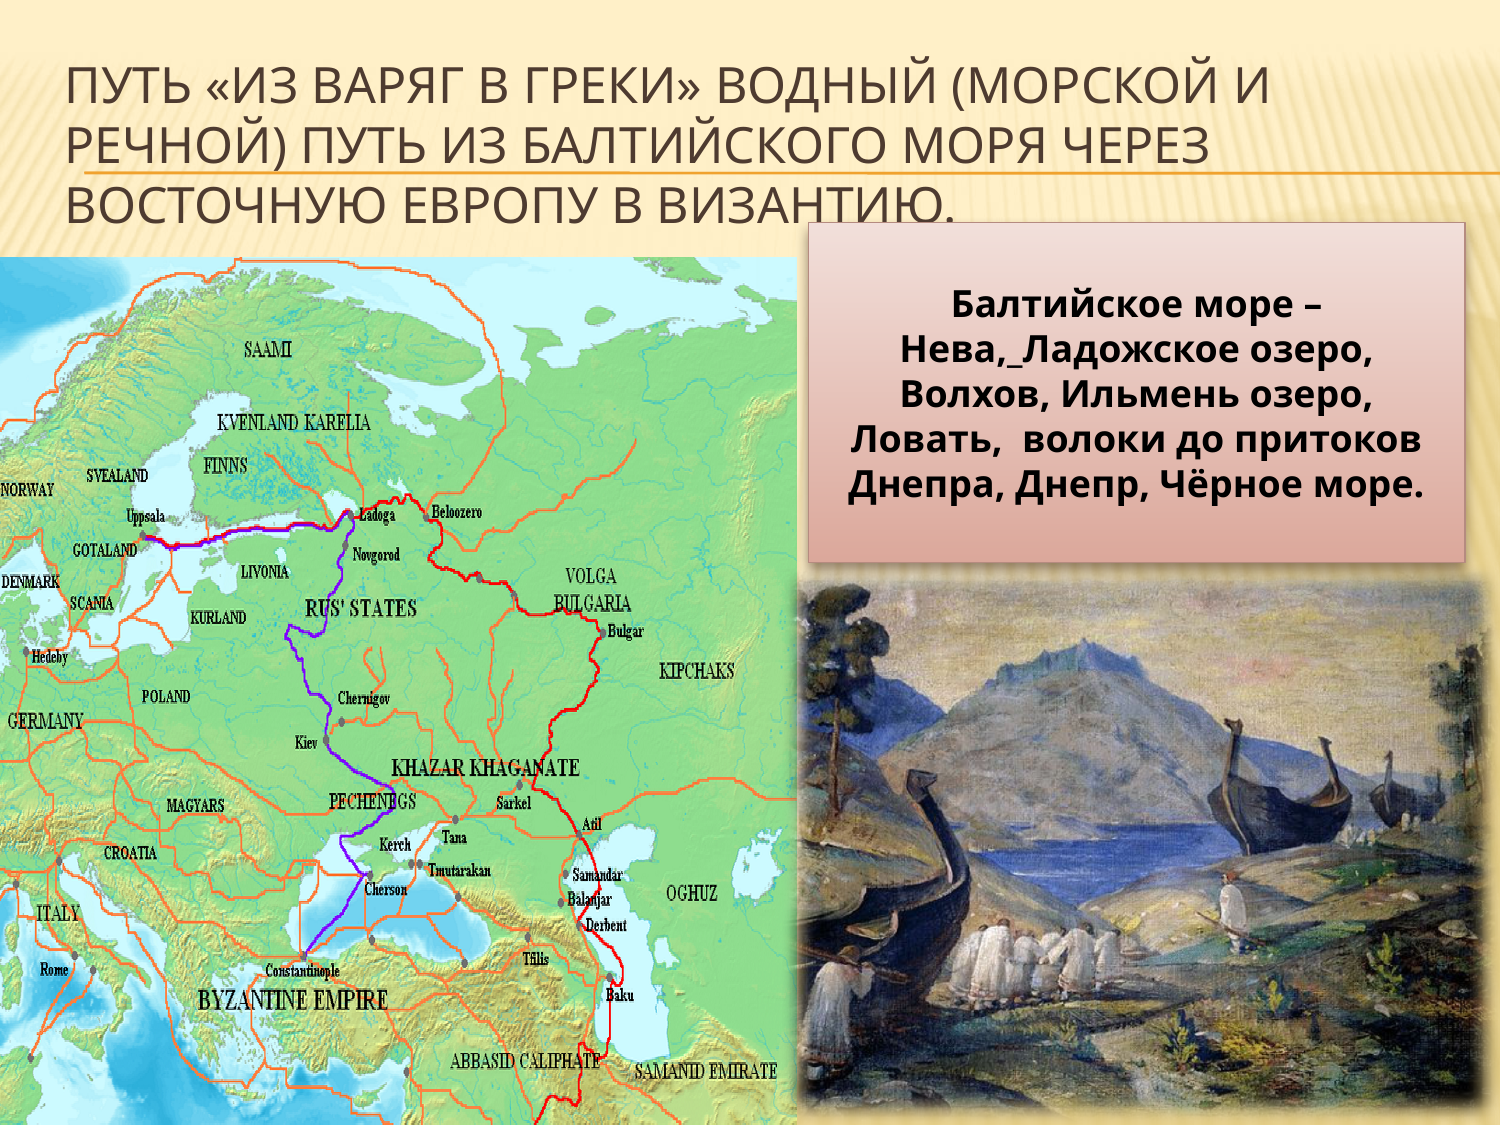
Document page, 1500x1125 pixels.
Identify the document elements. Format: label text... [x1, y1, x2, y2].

title Путь «Из варяг в греки» водный (морской и речной) путь из Балтийского моря через Восточную Европу в Византию. [50, 75, 1475, 213]
text_box Балтийское море – Нева,_Ладожское озеро, Волхов, Ильмень озеро, Ловать, волоки до притоков Днепра, Днепр, Чёрное море. [808, 222, 1466, 561]
picture [0, 257, 1500, 1125]
